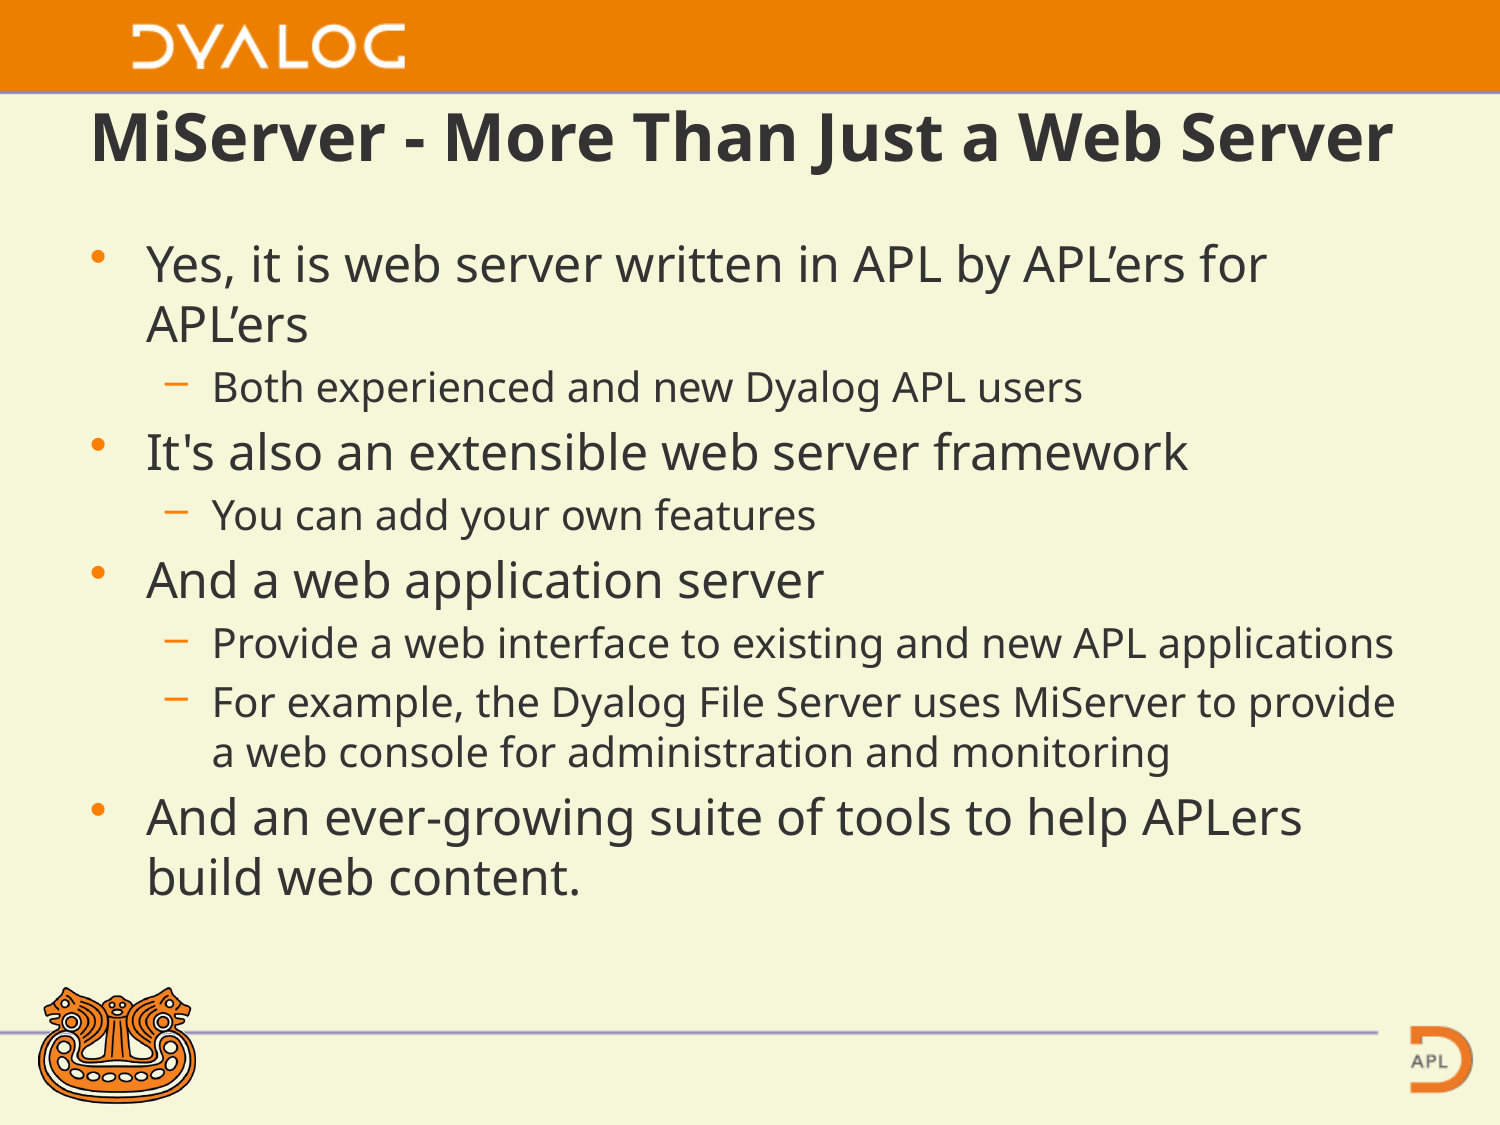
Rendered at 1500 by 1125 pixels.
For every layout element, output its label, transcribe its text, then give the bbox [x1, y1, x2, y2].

picture [0, 0, 1500, 1125]
title MiServer - More Than Just a Web Server [75, 87, 1425, 224]
list Yes, it is web server written in APL by APL’ers for APL’ers Both experienced and new Dyalog APL users It's also an extensible web server framework You can add your own features And a web application server Provide a web interface to existing and new APL applications For example, the Dyalog File Server uses MiServer to provide a web console for administration and monitoring And an ever-growing suite of tools to help APLers build web content. [75, 224, 1425, 1005]
